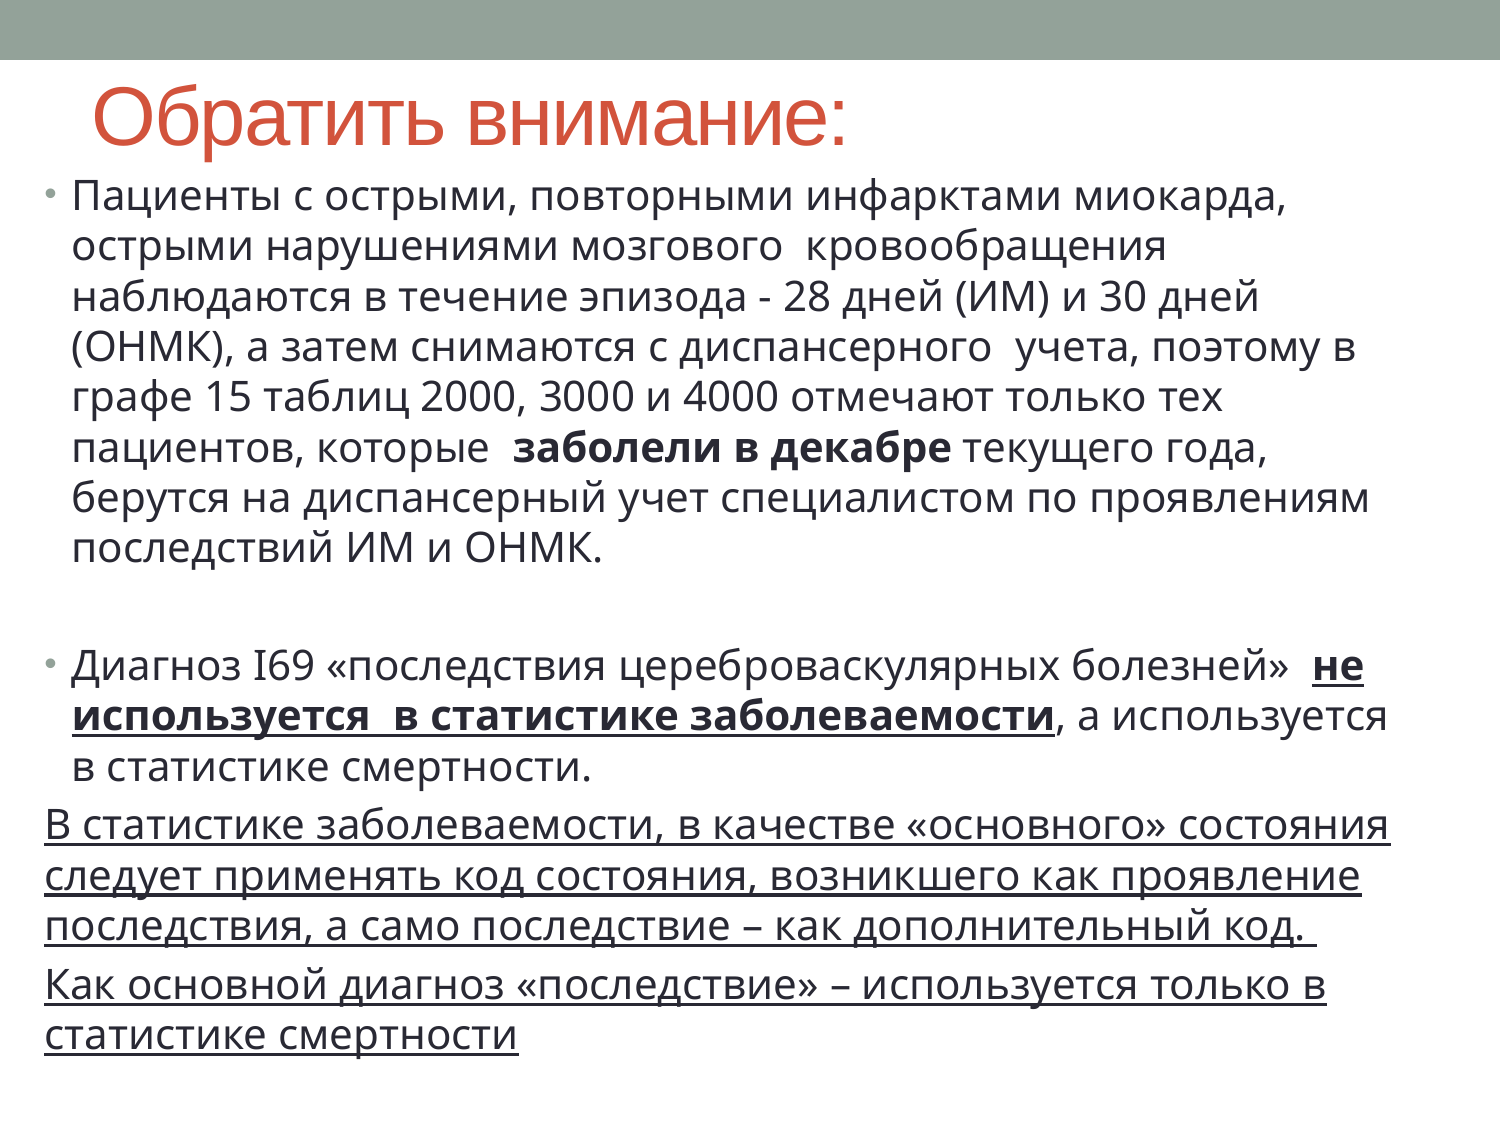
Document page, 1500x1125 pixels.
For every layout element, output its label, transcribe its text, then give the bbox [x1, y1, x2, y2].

list Пациенты с острыми, повторными инфарктами миокарда, острыми нарушениями мозгового кровообращения наблюдаются в течение эпизода - 28 дней (ИМ) и 30 дней (ОНМК), а затем снимаются с диспансерного учета, поэтому в графе 15 таблиц 2000, 3000 и 4000 отмечают только тех пациентов, которые заболели в декабре текущего года, берутся на диспансерный учет специалистом по проявлениям последствий ИМ и ОНМК. Диагноз I69 «последствия цереброваскулярных болезней» не используется в статистике заболеваемости, а используется в статистике смертности. В статистике заболеваемости, в качестве «основного» состояния следует применять код состояния, возникшего как проявление последствия, а само последствие – как дополнительный код. Как основной диагноз «последствие» – используется только в статистике смертности [29, 160, 1436, 1071]
title Обратить внимание: [76, 30, 1427, 194]
